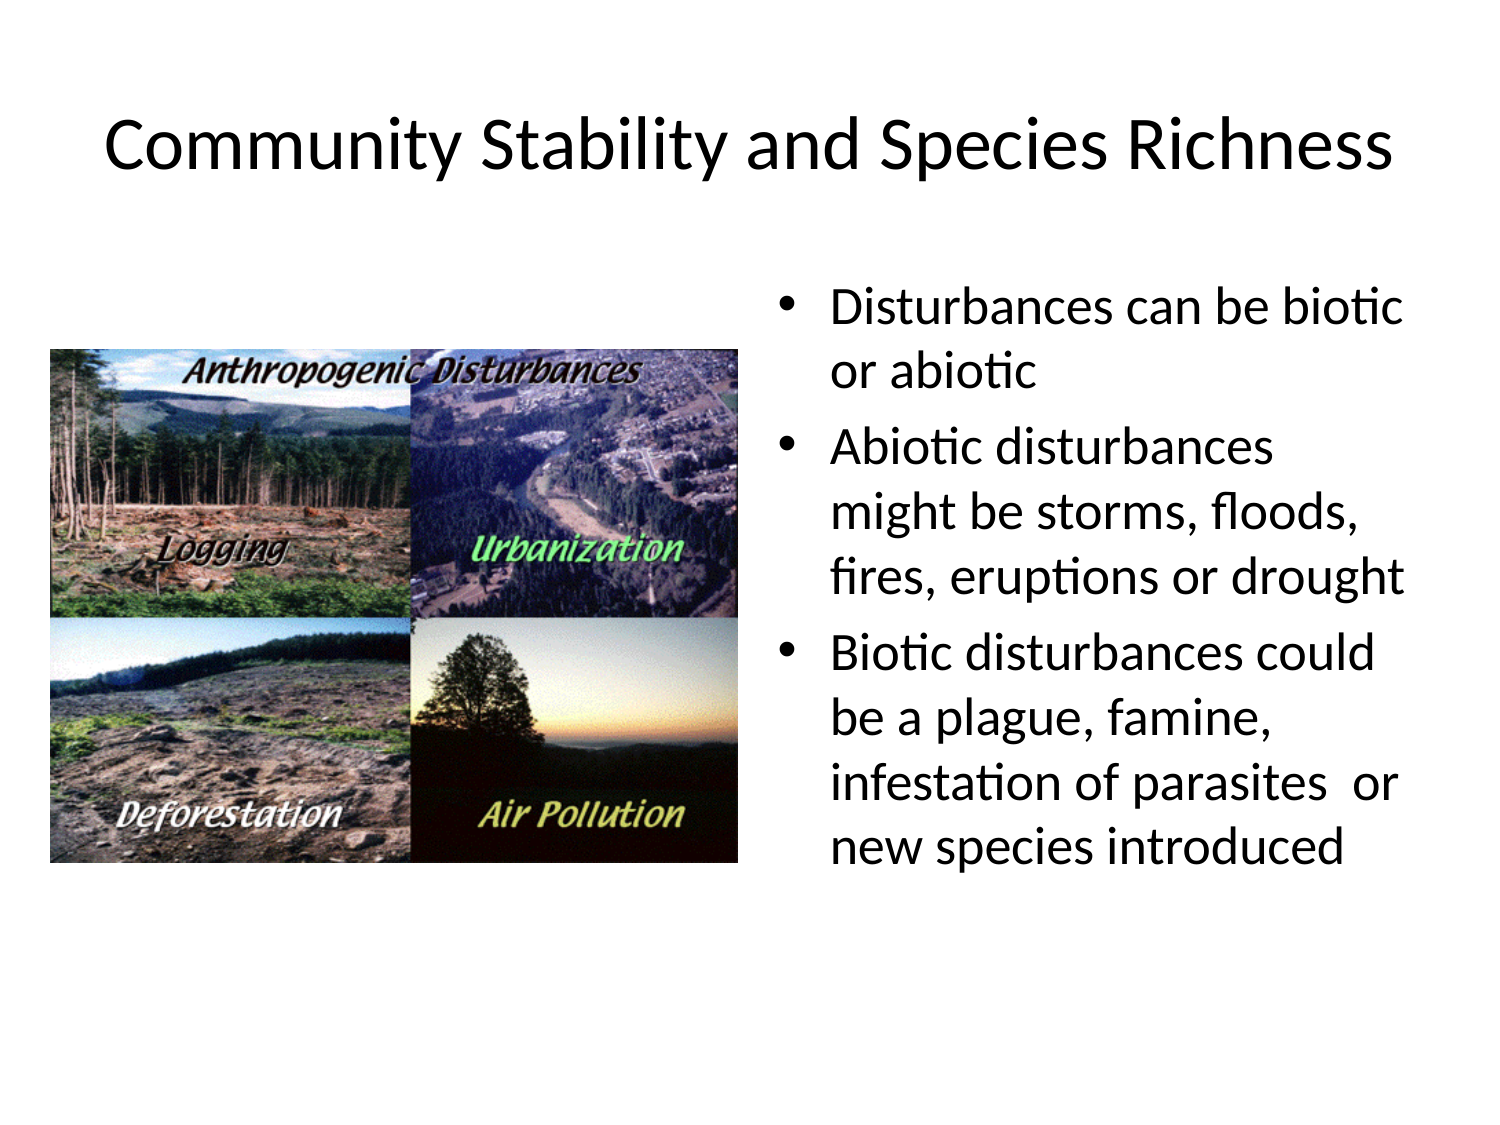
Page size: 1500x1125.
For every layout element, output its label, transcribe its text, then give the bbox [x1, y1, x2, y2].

list Disturbances can be biotic or abiotic Abiotic disturbances might be storms, floods, fires, eruptions or drought Biotic disturbances could be a plague, famine, infestation of parasites or new species introduced [762, 262, 1425, 1005]
picture [49, 349, 738, 864]
title Community Stability and Species Richness [75, 45, 1425, 233]
